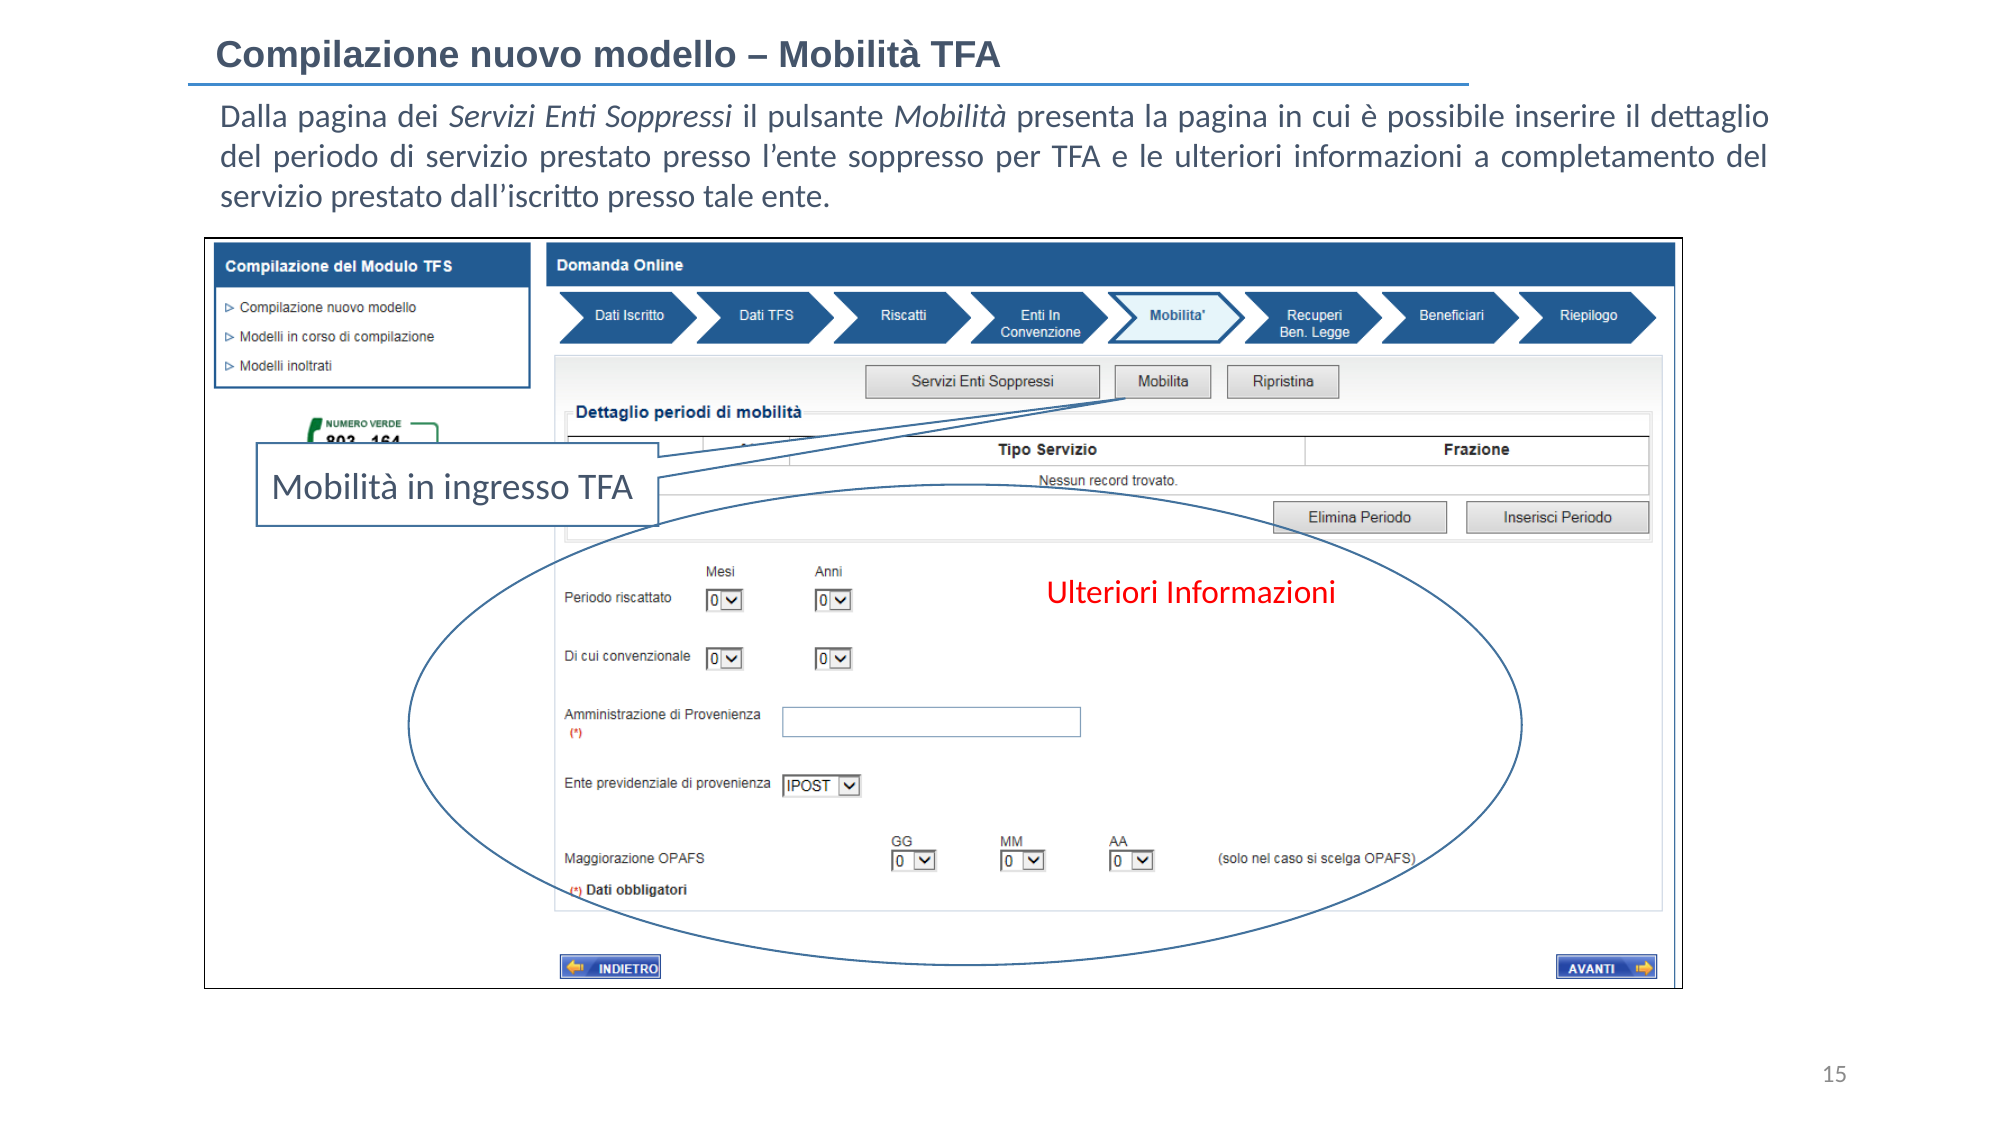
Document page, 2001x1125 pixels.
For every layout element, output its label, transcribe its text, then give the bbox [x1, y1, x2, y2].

slide_number 15 [1412, 1042, 1863, 1103]
picture [205, 238, 1682, 988]
text_box Compilazione nuovo modello – Mobilità TFA [200, 22, 1027, 83]
text_box Dalla pagina dei Servizi Enti Soppressi il pulsante Mobilità presenta la pagina in cui è possibile inserire il dettaglio del periodo di servizio prestato presso l’ente soppresso per TFA e le ulteriori informazioni a completamento del servizio prestato dall’iscritto presso tale ente. [205, 87, 1786, 222]
